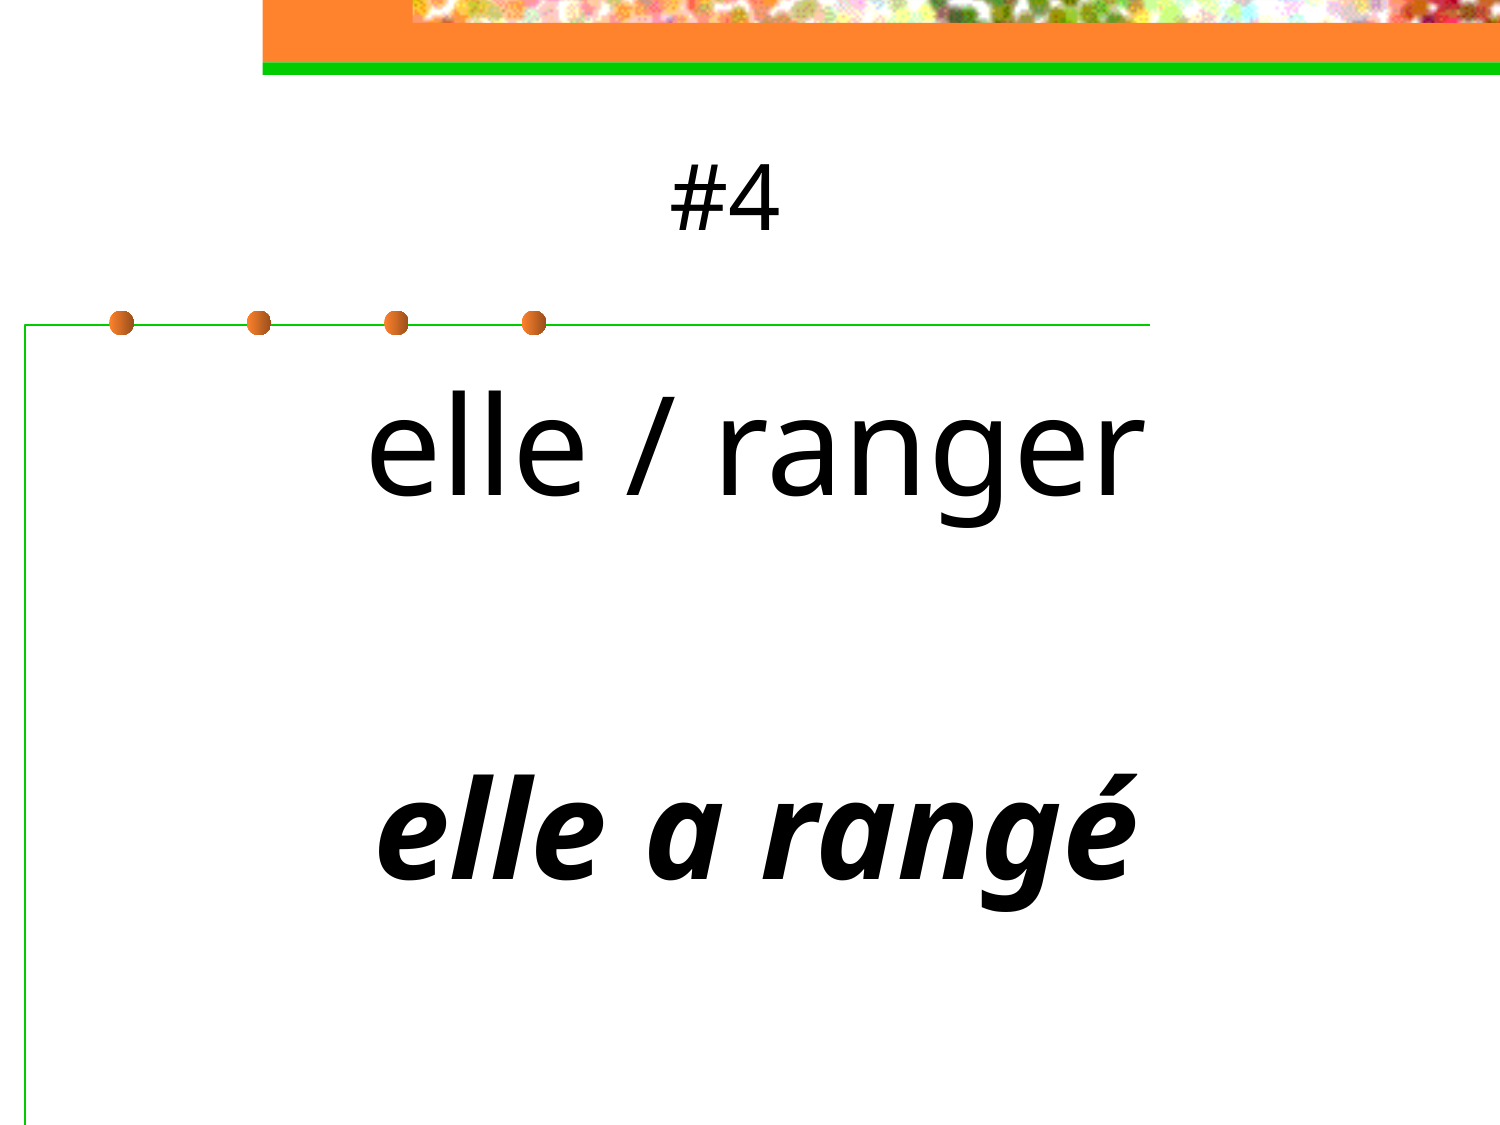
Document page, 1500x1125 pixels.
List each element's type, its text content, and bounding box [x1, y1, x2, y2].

picture [412, 0, 1500, 23]
list elle / ranger elle a rangé [50, 350, 1463, 1025]
title #4 [87, 99, 1363, 288]
